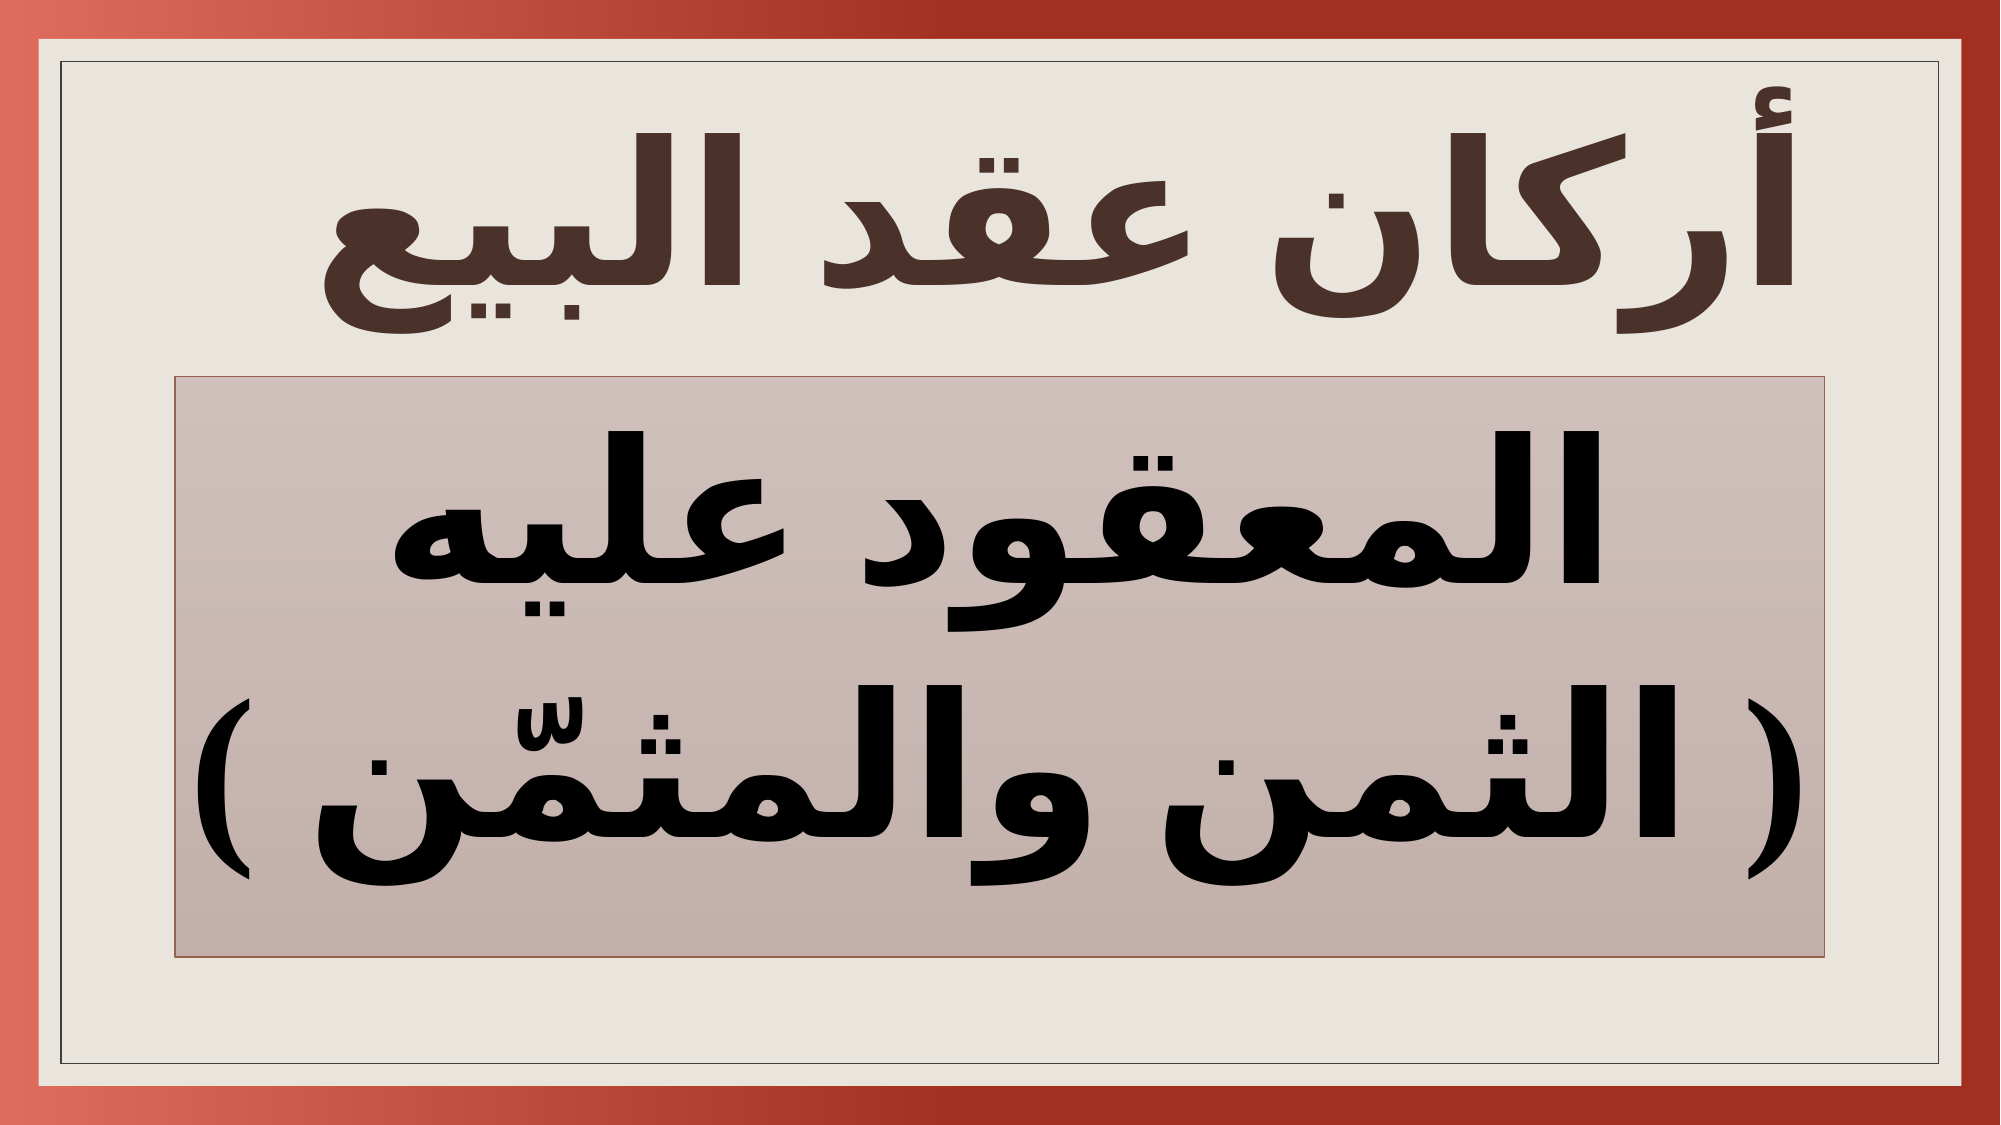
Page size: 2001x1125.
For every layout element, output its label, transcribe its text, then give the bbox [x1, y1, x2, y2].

list المعقود عليه ( الثمن والمثمّن ) [174, 376, 1825, 958]
title أركان عقد البيع [174, 92, 1825, 349]
